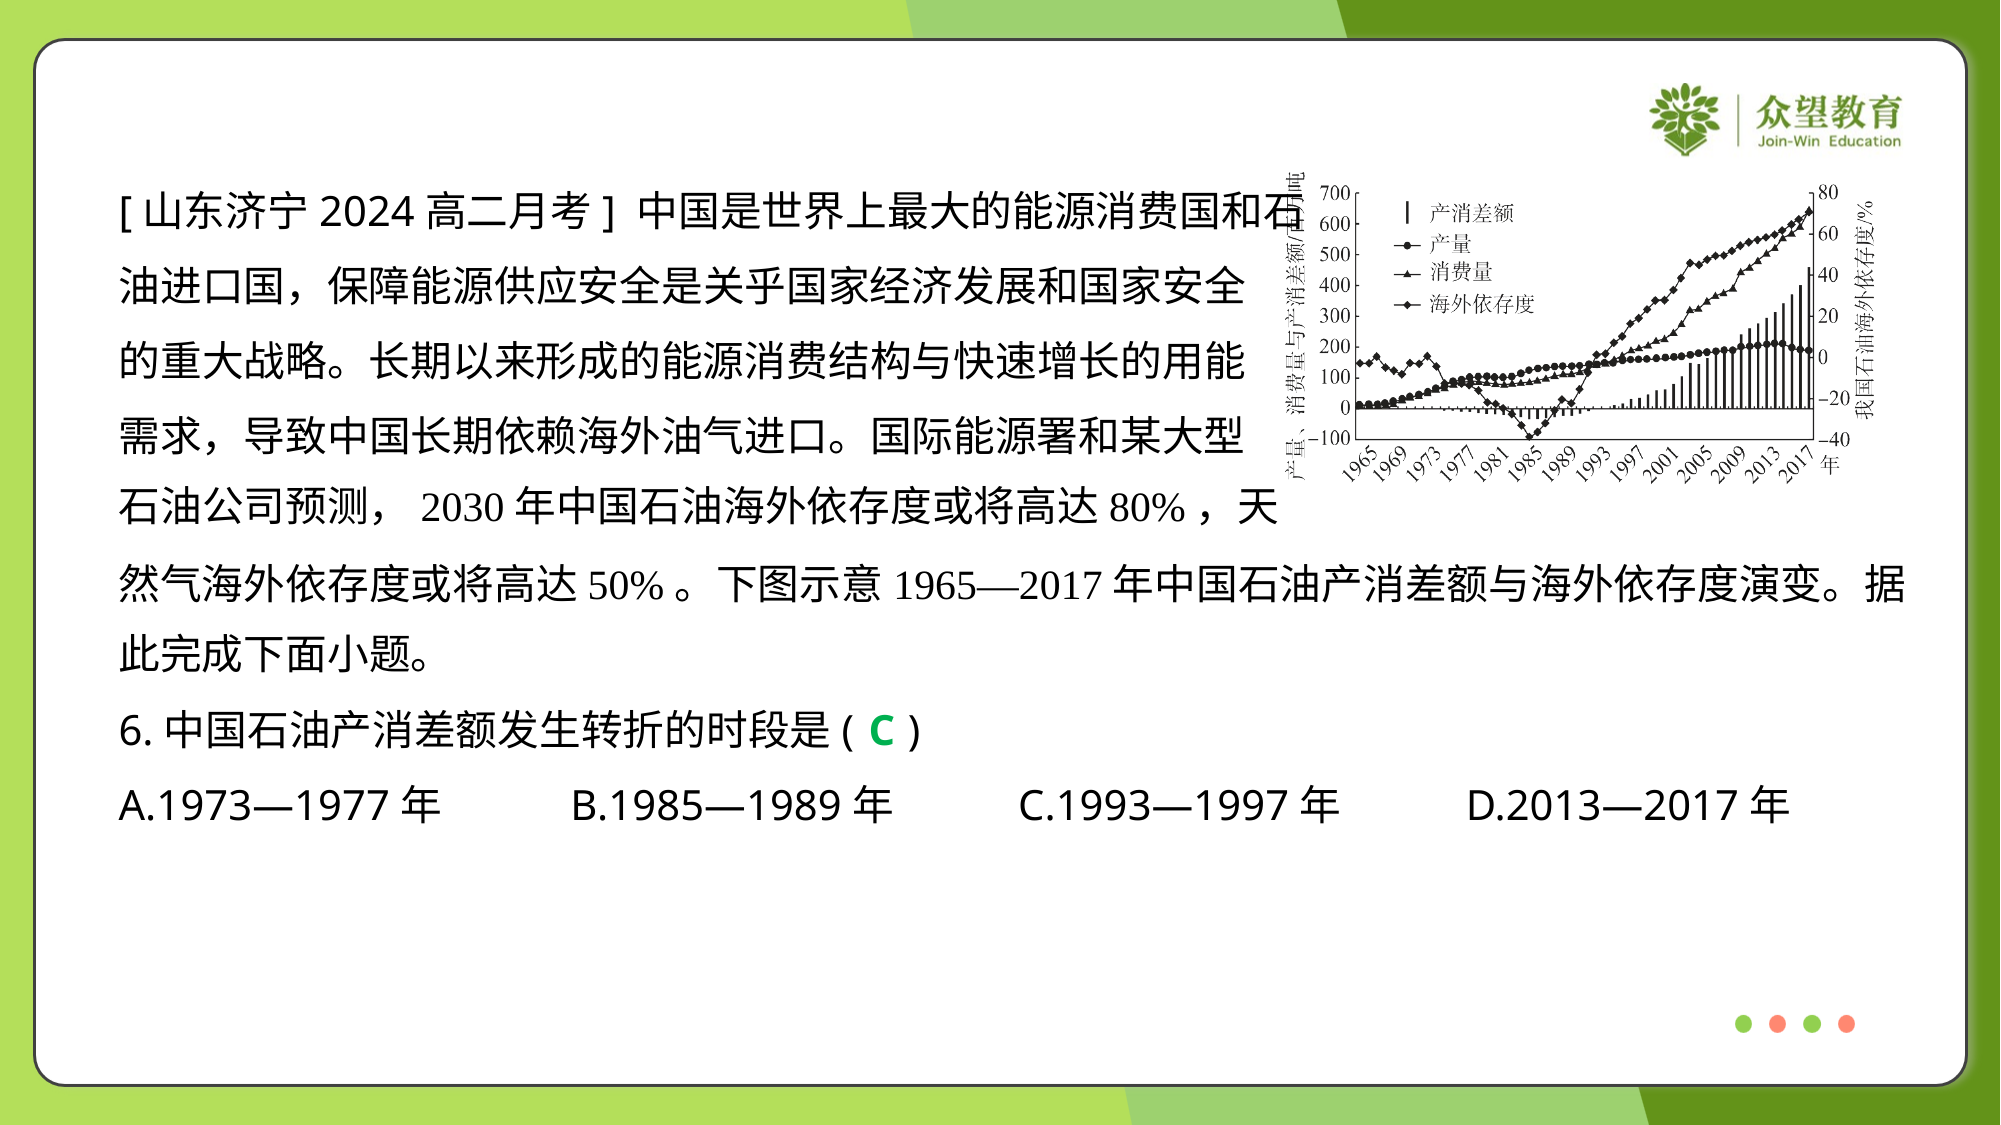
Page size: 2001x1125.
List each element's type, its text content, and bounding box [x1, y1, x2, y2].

text_box 然气海外依存度或将高达50%。下图示意1965—2017年中国石油产消差额与海外依存度演变。据 此完成下面小题。 [118, 532, 1883, 671]
text_box 6.中国石油产消差额发生转折的时段是( ) [911, 678, 1883, 745]
text_box C [852, 678, 911, 746]
text_box A.1973—1977年 B.1985—1989年 C.1993—1997年 D.2013—2017年 [118, 753, 1883, 820]
text_box [山东济宁2024高二月考] 中国是世界上最大的能源消费国和石 油进口国，保障能源供应安全是关乎国家经济发展和国家安全 的重大战略。长期以来形成的能源消费结构与快速增长的用能 需求，导致中国长期依赖海外油气进口。国际能源署和某大型 石油公司预测，2030年中国石油海外依存度或将高达80%，天 [118, 159, 1265, 523]
text_box 6.中国石油产消差额发生转折的时段是( ) [118, 678, 852, 745]
picture [0, 0, 2000, 1125]
